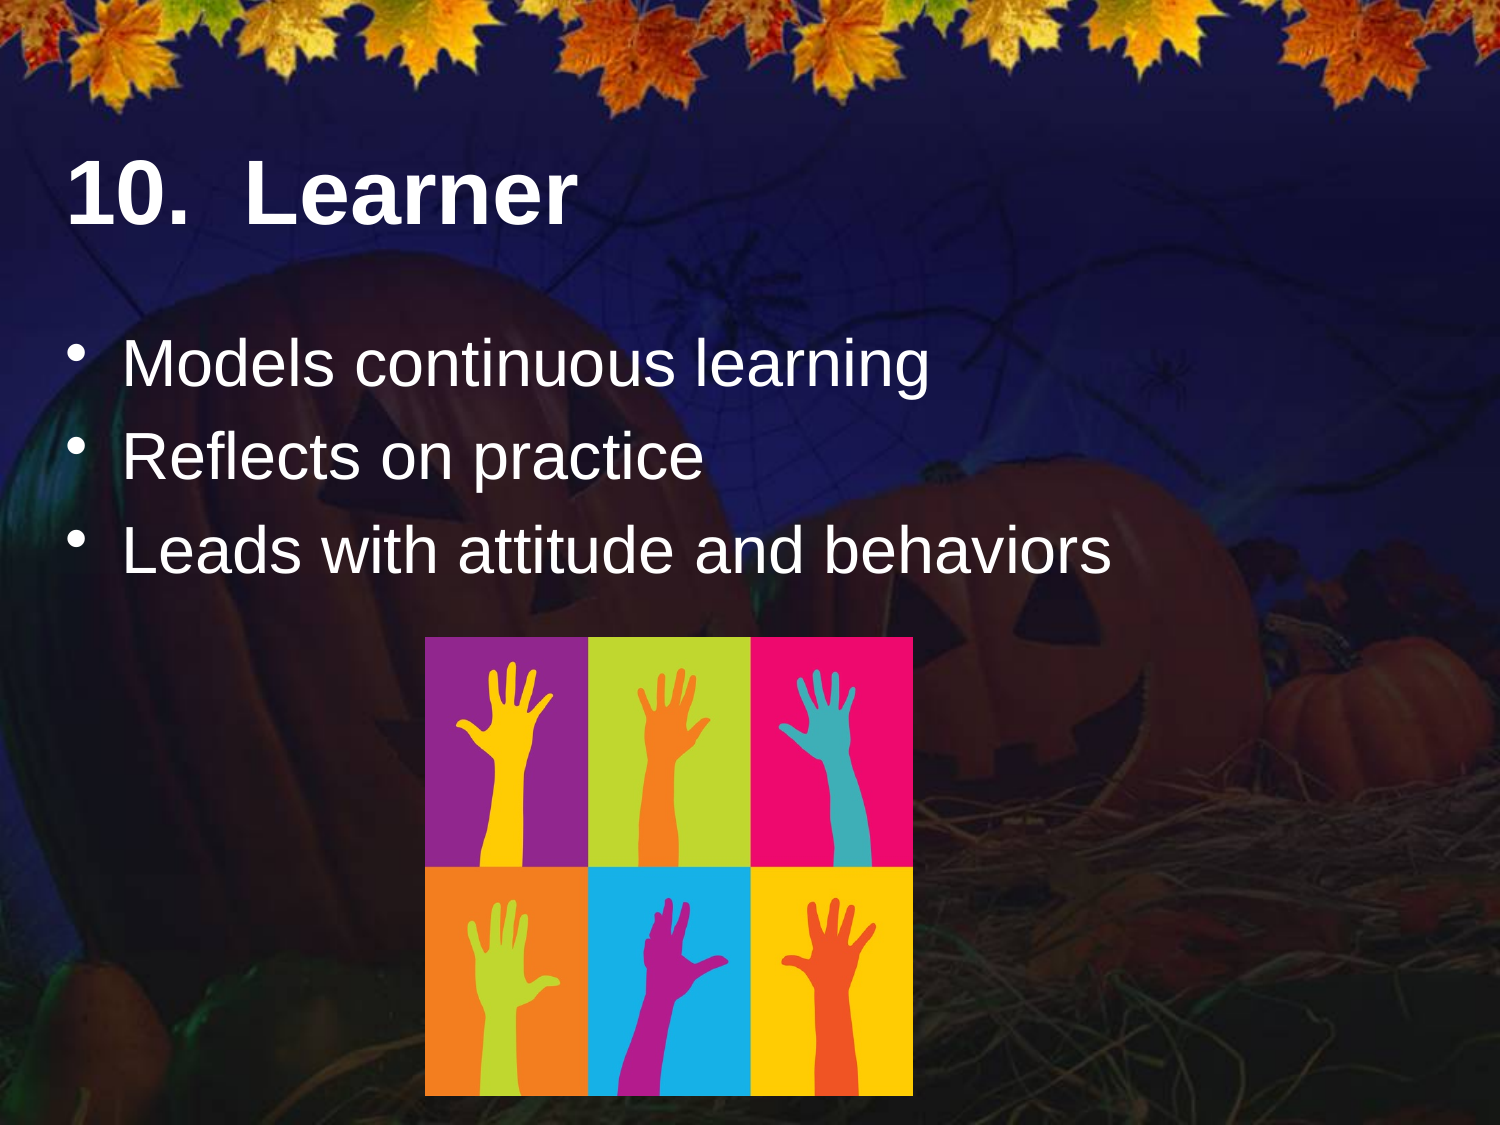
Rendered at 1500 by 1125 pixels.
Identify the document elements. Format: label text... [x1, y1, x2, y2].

list Models continuous learning Reflects on practice Leads with attitude and behaviors [49, 312, 1451, 1013]
title 10. Learner [49, 87, 1451, 288]
picture [0, 0, 1500, 1125]
